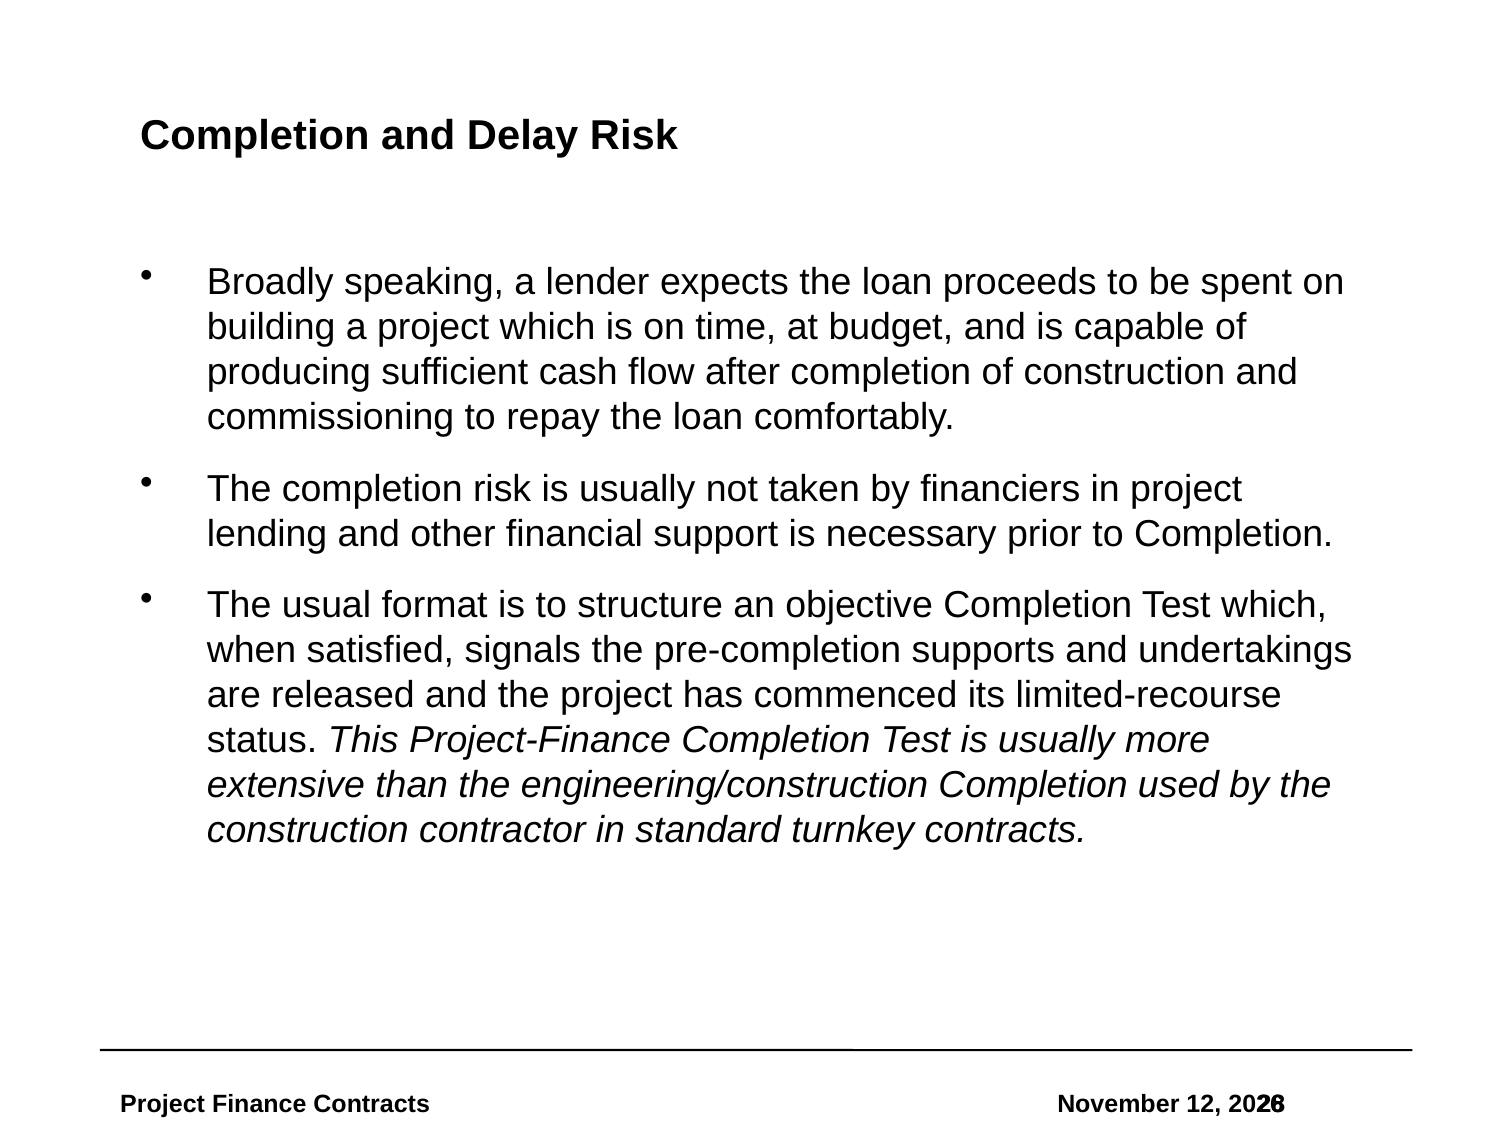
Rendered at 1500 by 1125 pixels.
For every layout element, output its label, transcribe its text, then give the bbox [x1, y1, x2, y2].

title Completion and Delay Risk [124, 99, 1288, 226]
list Broadly speaking, a lender expects the loan proceeds to be spent on building a project which is on time, at budget, and is capable of producing sufficient cash flow after completion of construction and commissioning to repay the loan comfortably. The completion risk is usually not taken by financiers in project lending and other financial support is necessary prior to Completion. The usual format is to structure an objective Completion Test which, when satisfied, signals the pre-completion supports and undertakings are released and the project has commenced its limited-recourse status. This Project-Finance Completion Test is usually more extensive than the engineering/construction Completion used by the construction contractor in standard turnkey contracts. [124, 249, 1376, 1001]
